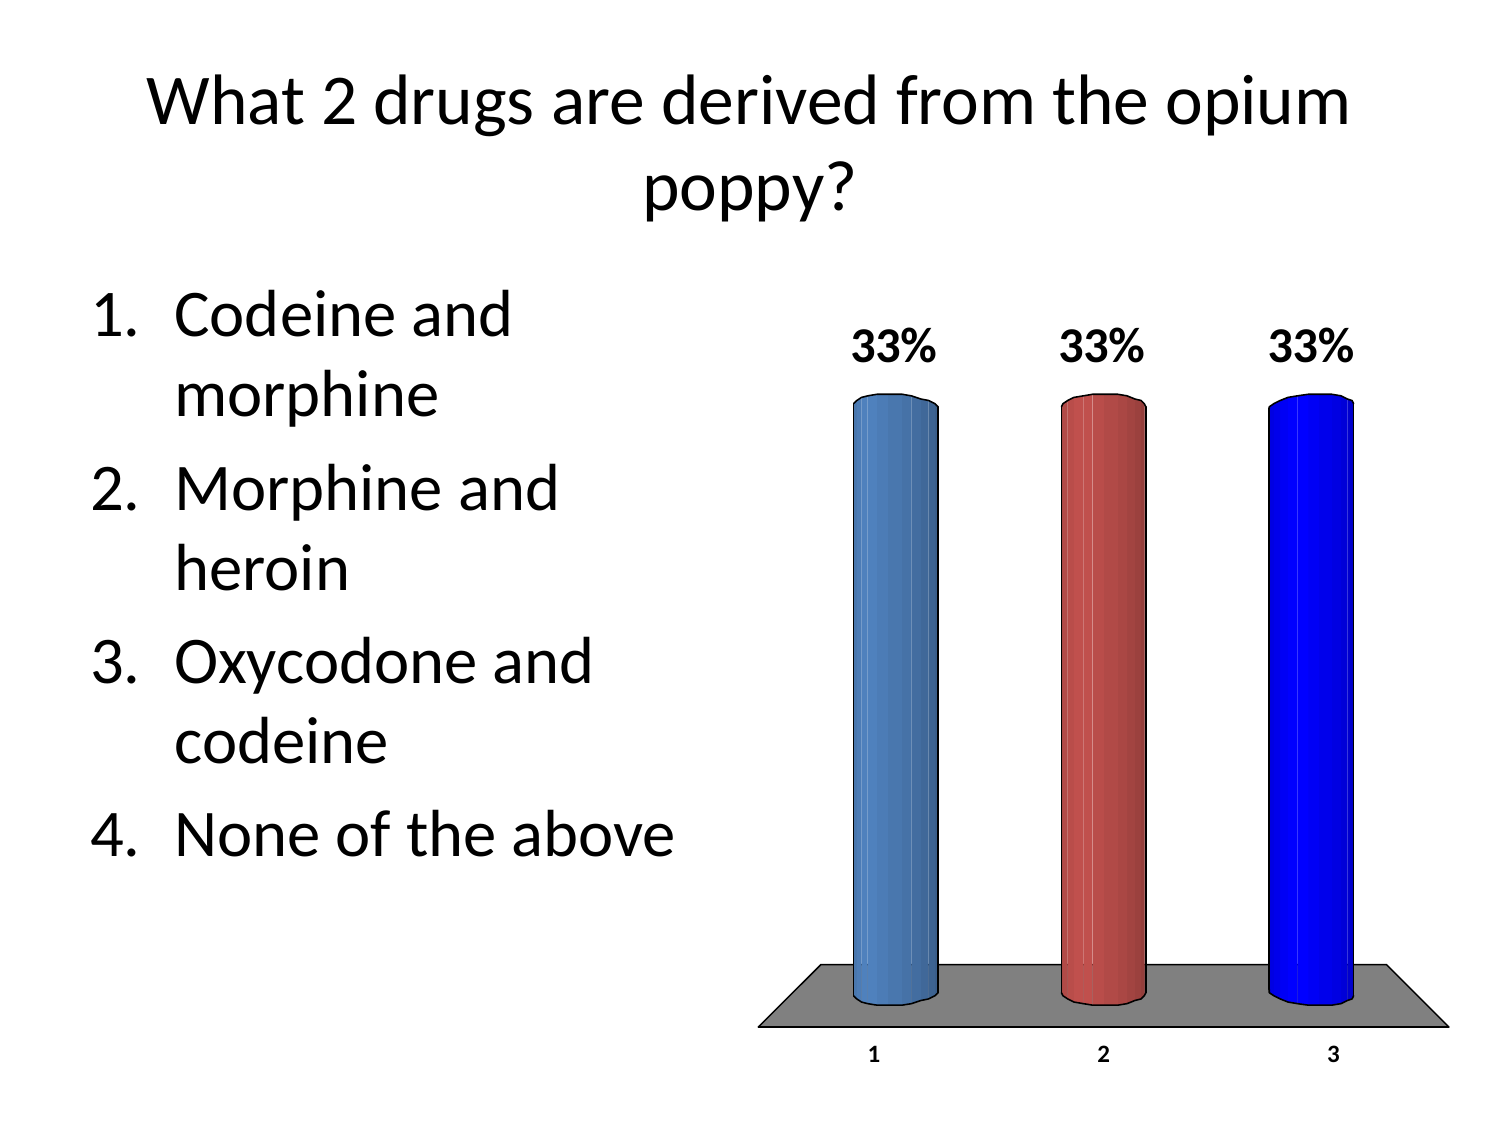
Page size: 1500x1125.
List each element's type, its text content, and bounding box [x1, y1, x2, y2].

title What 2 drugs are derived from the opium poppy? [75, 45, 1425, 233]
list Codeine and morphine Morphine and heroin Oxycodone and codeine None of the above [75, 262, 750, 1005]
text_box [739, 270, 1490, 1115]
